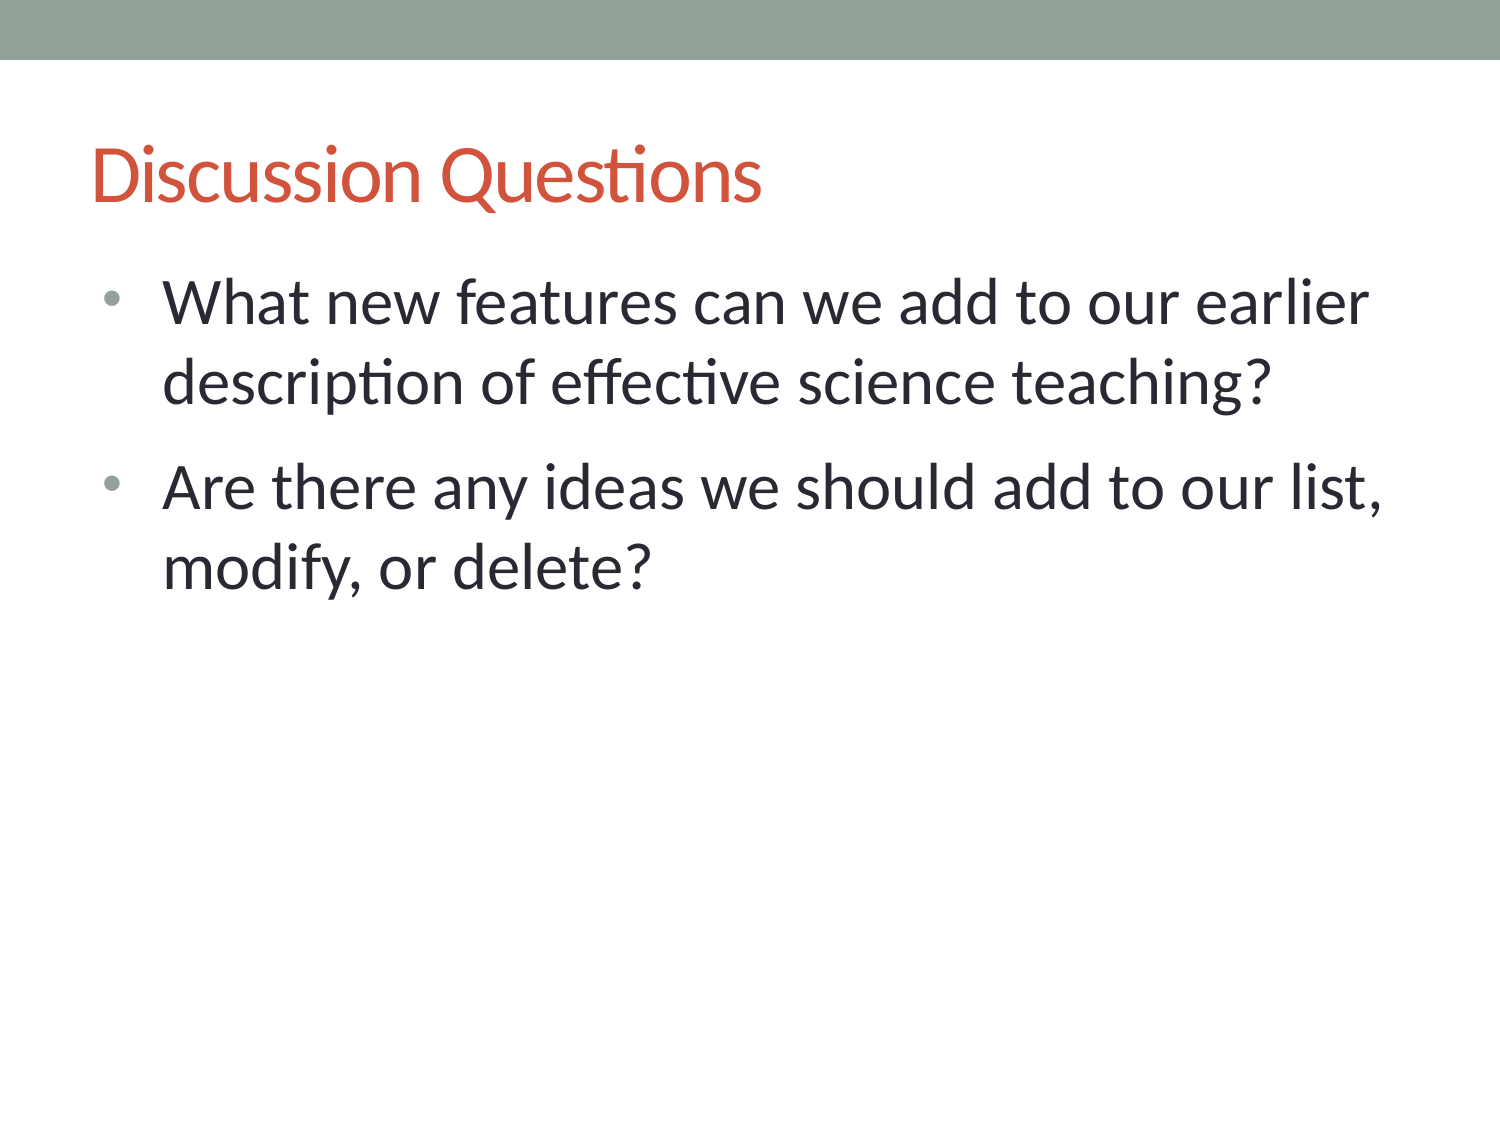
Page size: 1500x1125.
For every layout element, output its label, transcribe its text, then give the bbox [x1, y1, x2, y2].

list What new features can we add to our earlier description of effective science teaching? Are there any ideas we should add to our list, modify, or delete? [87, 249, 1438, 955]
title Discussion Questions [75, 87, 1425, 250]
